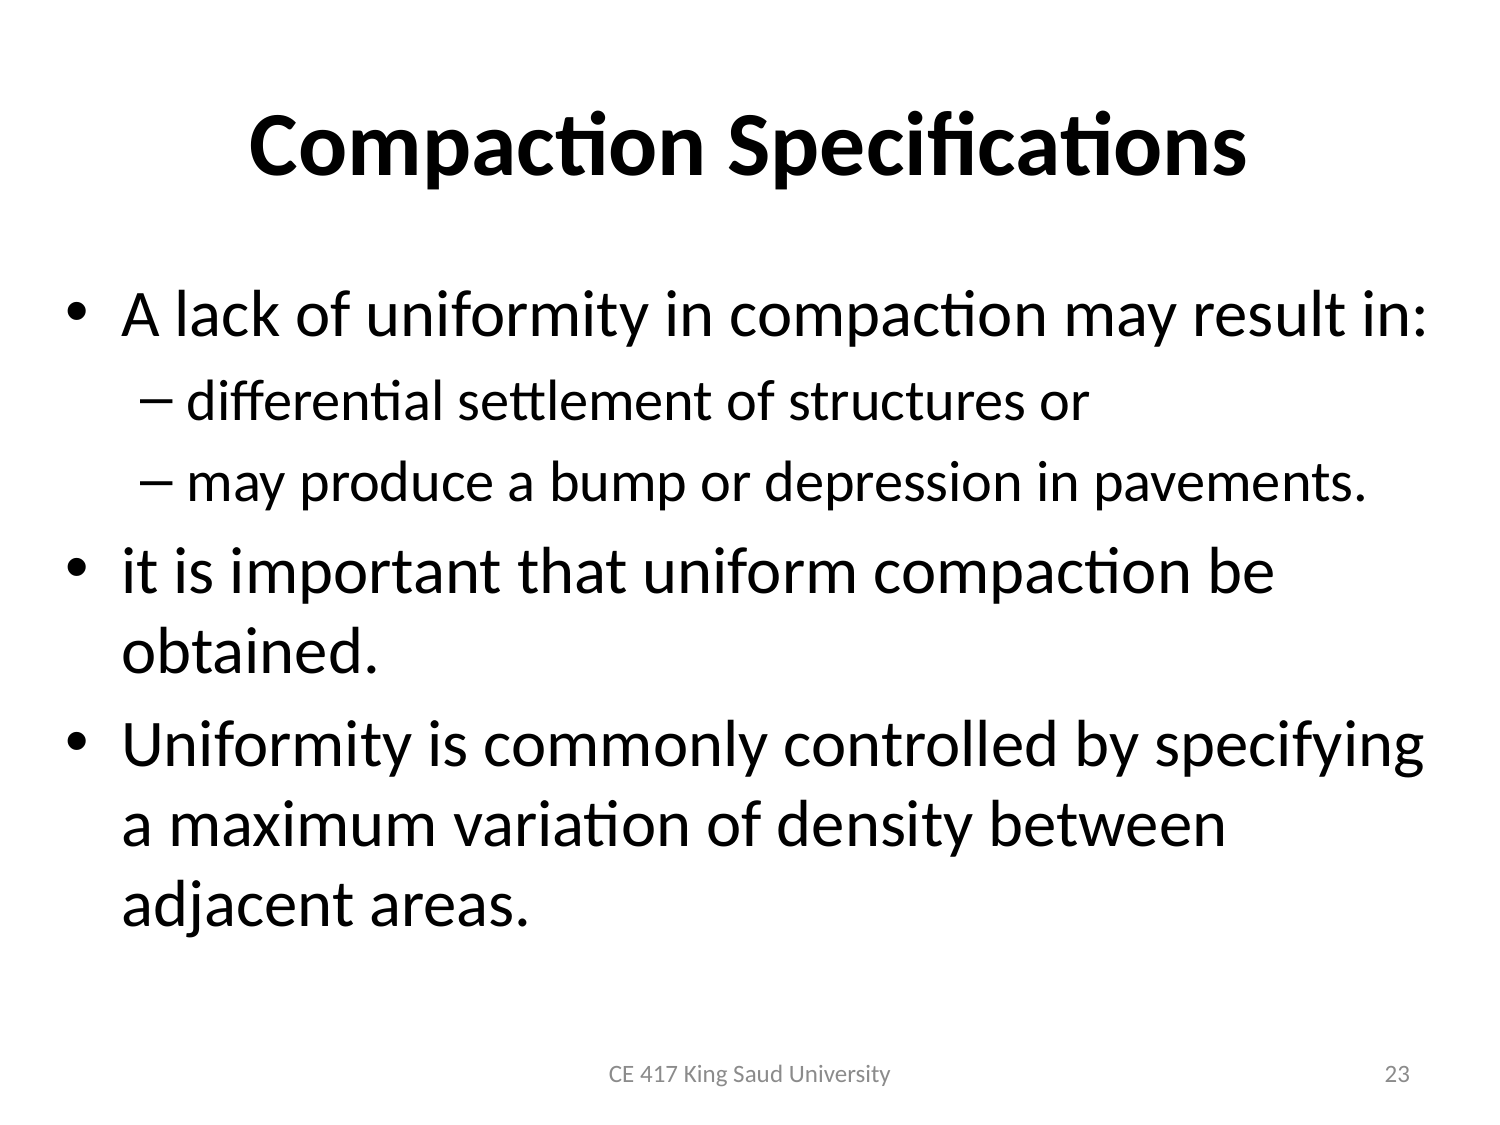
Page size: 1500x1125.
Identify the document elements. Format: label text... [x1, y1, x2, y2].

list A lack of uniformity in compaction may result in: differential settlement of structures or may produce a bump or depression in pavements. it is important that uniform compaction be obtained. Uniformity is commonly controlled by specifying a maximum variation of density between adjacent areas. [50, 262, 1463, 1005]
title Compaction Specifications [75, 45, 1425, 233]
slide_number 23 [1074, 1042, 1425, 1103]
footer CE 417 King Saud University [512, 1042, 988, 1103]
